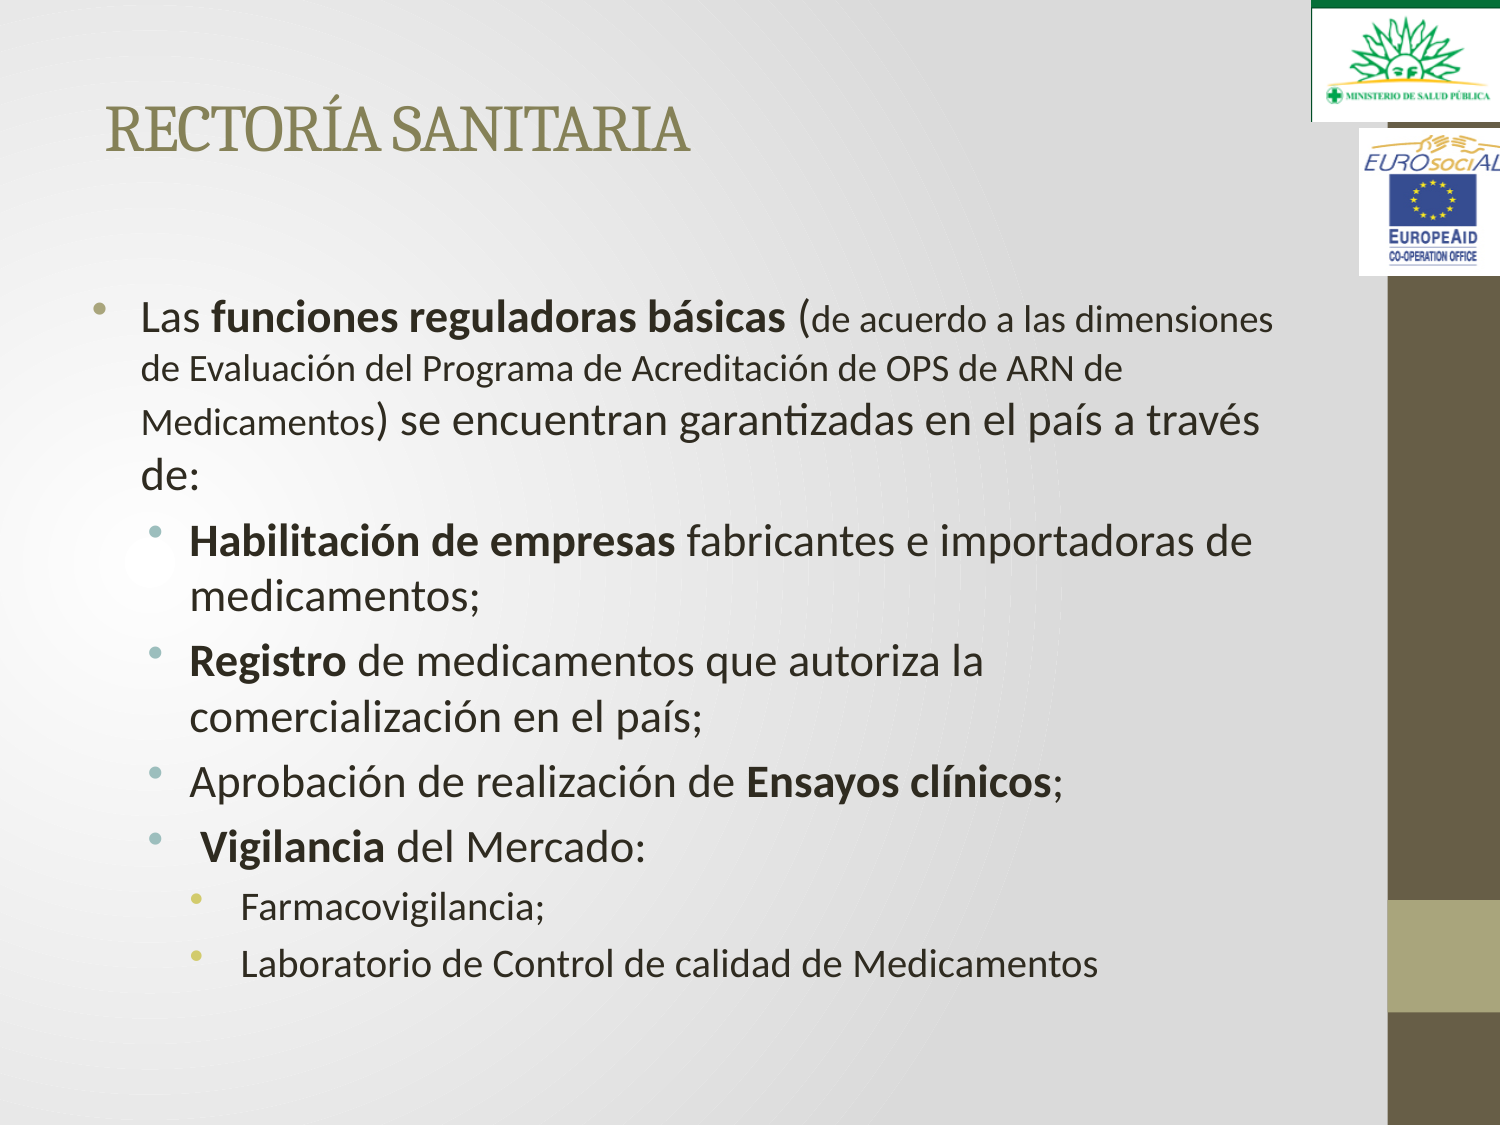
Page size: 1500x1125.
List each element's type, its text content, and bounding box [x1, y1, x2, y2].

title RECTORÍA SANITARIA [75, 31, 1263, 219]
picture [1359, 128, 1500, 277]
list Las funciones reguladoras básicas (de acuerdo a las dimensiones de Evaluación del Programa de Acreditación de OPS de ARN de Medicamentos) se encuentran garantizadas en el país a través de: Habilitación de empresas fabricantes e importadoras de medicamentos; Registro de medicamentos que autoriza la comercialización en el país; Aprobación de realización de Ensayos clínicos; Vigilancia del Mercado: Farmacovigilancia; Laboratorio de Control de calidad de Medicamentos [76, 278, 1293, 1000]
picture [1310, 0, 1500, 122]
